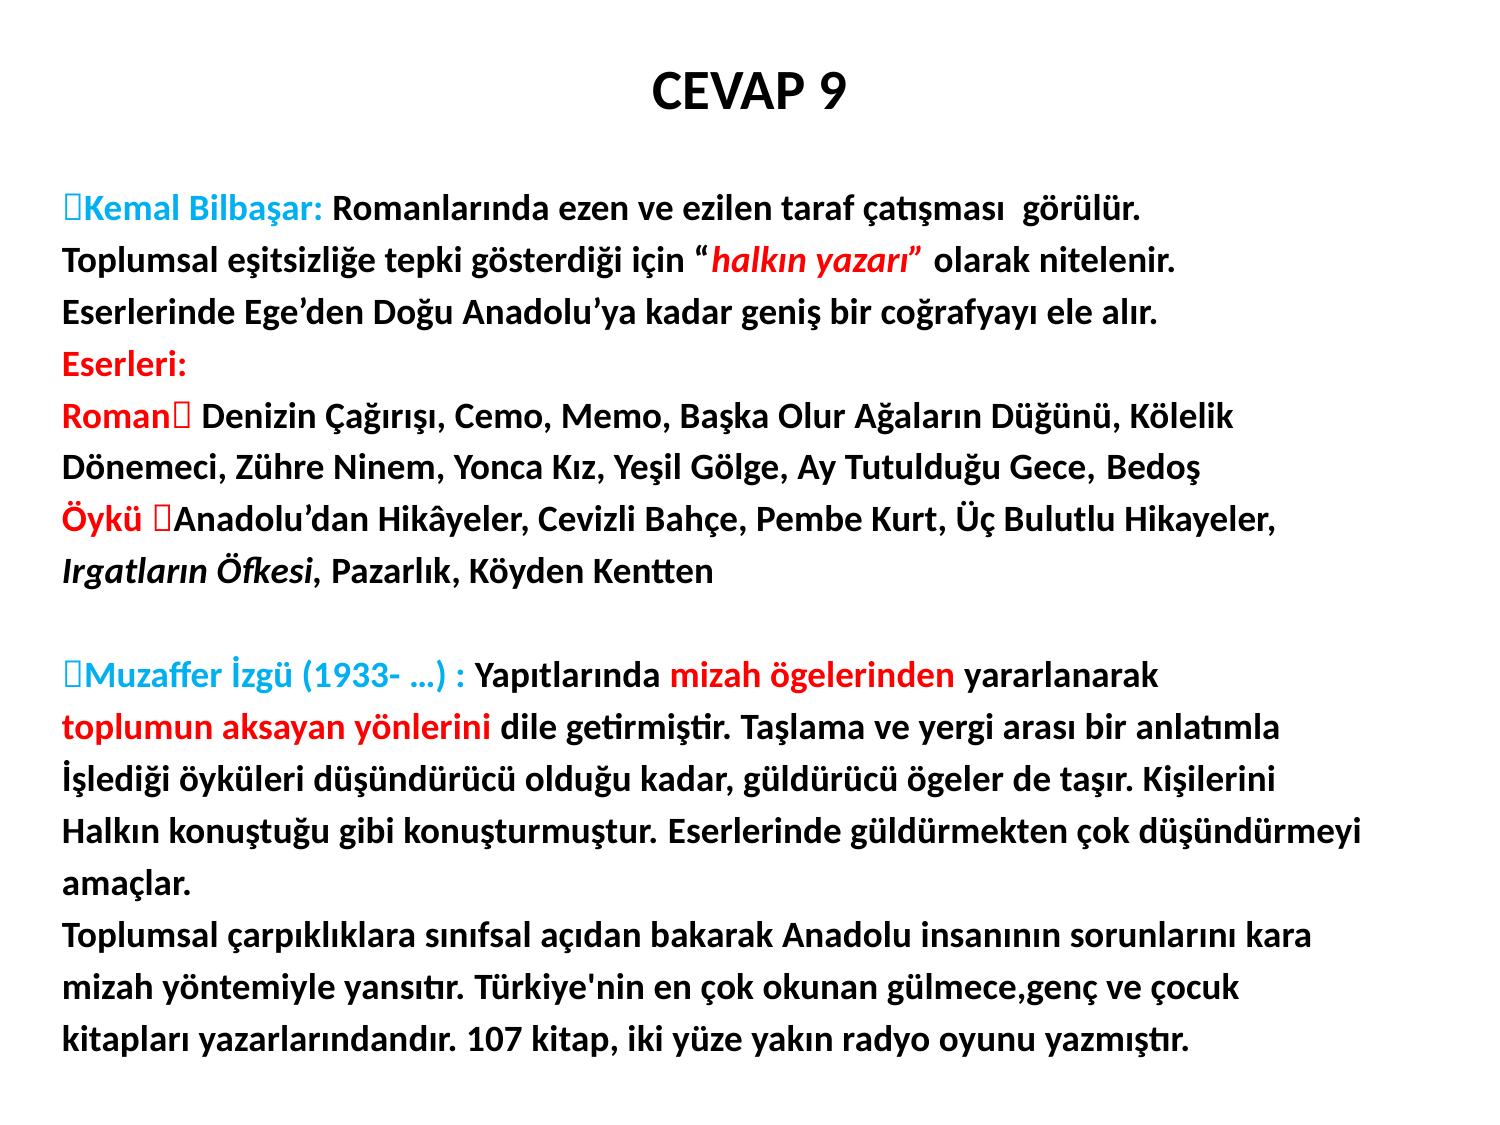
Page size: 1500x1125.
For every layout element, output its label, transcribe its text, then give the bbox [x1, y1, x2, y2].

title CEVAP 9 [75, 45, 1425, 129]
list Kemal Bilbaşar: Romanlarında ezen ve ezilen taraf çatışması görülür. Toplumsal eşitsizliğe tepki gösterdiği için “halkın yazarı” olarak nitelenir. Eserlerinde Ege’den Doğu Anadolu’ya kadar geniş bir coğrafyayı ele alır. Eserleri: Roman Denizin Çağırışı, Cemo, Memo, Başka Olur Ağaların Düğünü, Kölelik Dönemeci, Zühre Ninem, Yonca Kız, Yeşil Gölge, Ay Tutulduğu Gece, Bedoş Öykü Anadolu’dan Hikâyeler, Cevizli Bahçe, Pembe Kurt, Üç Bulutlu Hikayeler, Irgatların Öfkesi, Pazarlık, Köyden Kentten Muzaffer İzgü (1933- …) : Yapıtlarında mizah ögelerinden yararlanarak toplumun aksayan yönlerini dile getirmiştir. Taşlama ve yergi arası bir anlatımla İşlediği öyküleri düşündürücü olduğu kadar, güldürücü ögeler de taşır. Kişilerini Halkın konuştuğu gibi konuşturmuştur. Eserlerinde güldürmekten çok düşündürmeyi amaçlar. Toplumsal çarpıklıklara sınıfsal açıdan bakarak Anadolu insanının sorunlarını kara mizah yöntemiyle yansıtır. Türkiye'nin en çok okunan gülmece,genç ve çocuk kitapları yazarlarındandır. 107 kitap, iki yüze yakın radyo oyunu yazmıştır. [46, 175, 1465, 1067]
